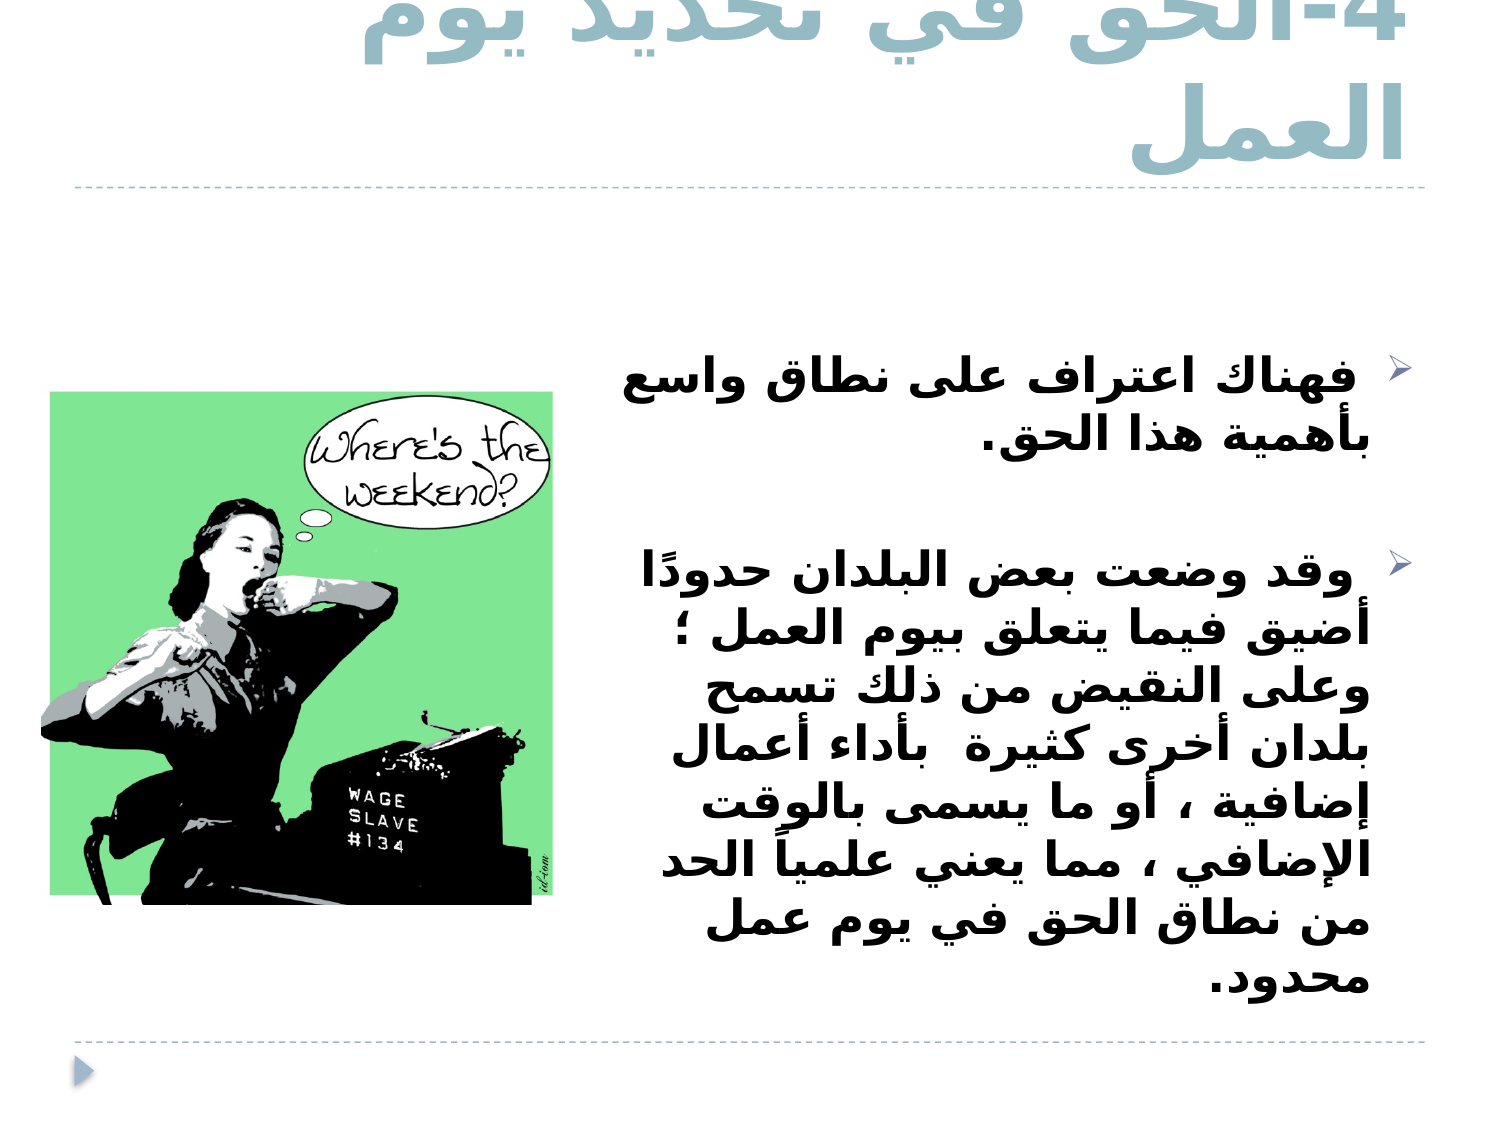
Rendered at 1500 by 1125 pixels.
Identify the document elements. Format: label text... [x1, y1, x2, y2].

list فهناك اعتراف على نطاق واسع بأهمية هذا الحق. وقد وضعت بعض البلدان حدودًا أضيق فيما يتعلق بيوم العمل ؛ وعلى النقيض من ذلك تسمح بلدان أخرى كثيرة ﺑﺄداء أعمال إضافية ، أو ما يسمى بالوقت اﻹضافي ، مما يعني علمياً الحد من نطاق الحق في يوم عمل محدود. [596, 200, 1425, 1010]
title 4-اﻟﺤﻖ ﻓﻲ ﺗﺤﺪﻳﺪ ﻳﻮم اﻟﻌﻤﻞ [75, 24, 1425, 188]
picture [41, 384, 562, 905]
